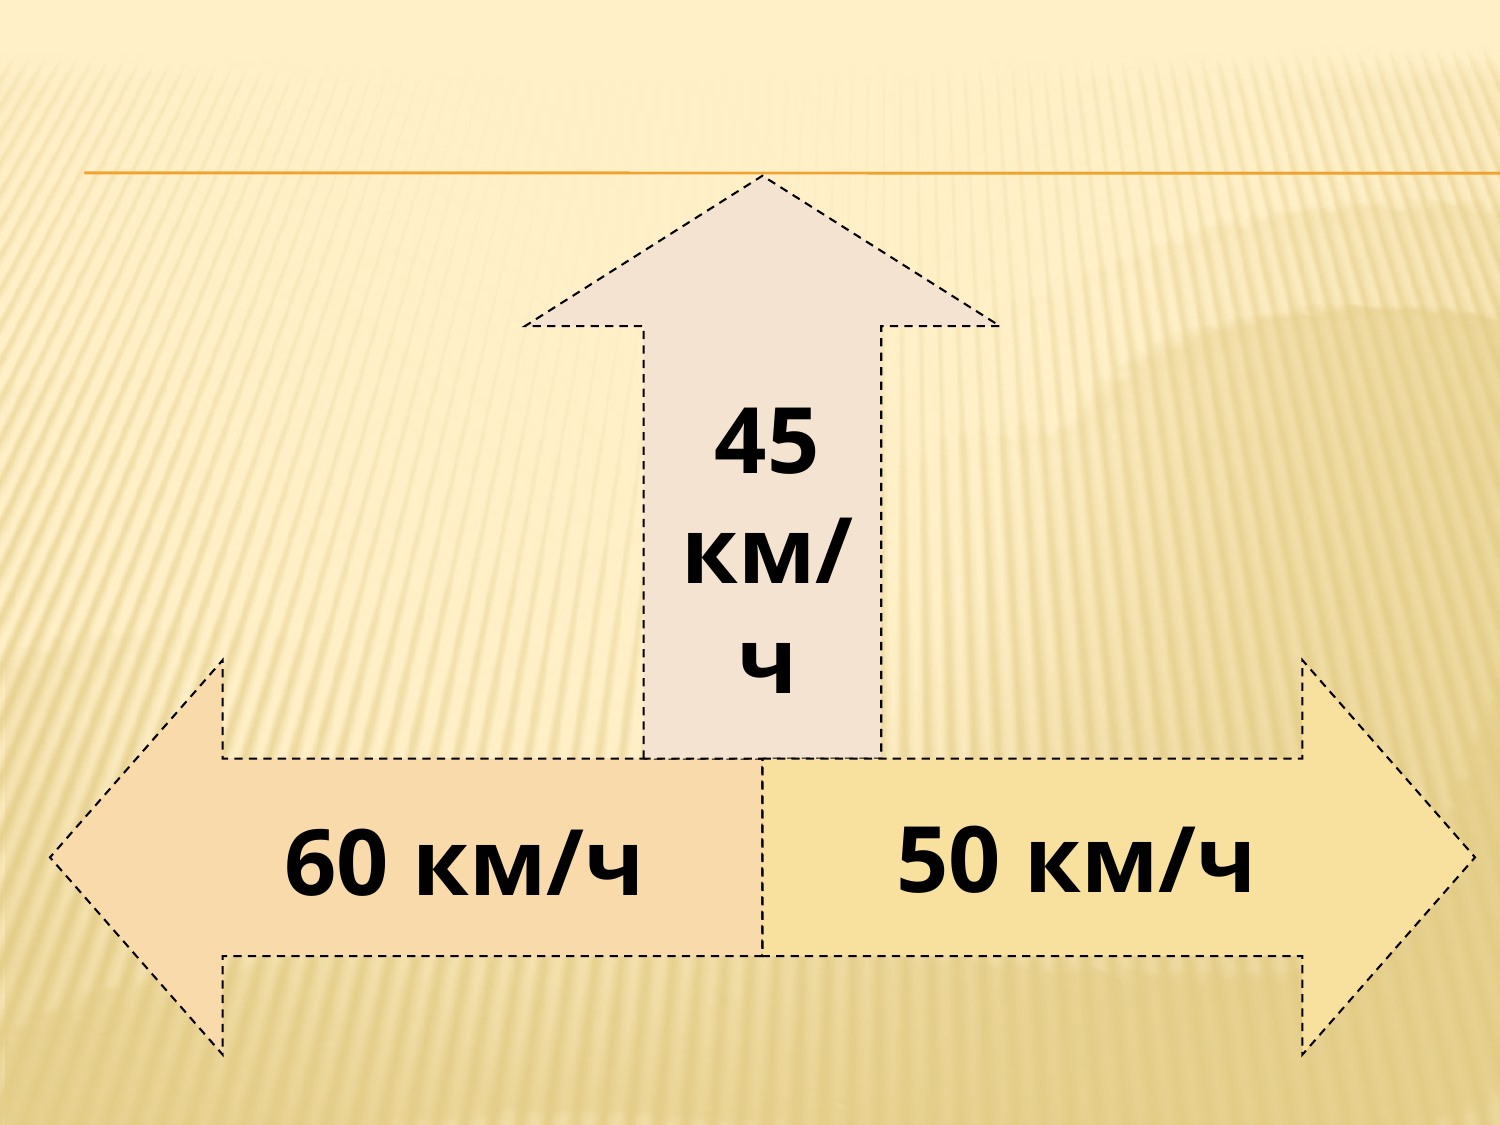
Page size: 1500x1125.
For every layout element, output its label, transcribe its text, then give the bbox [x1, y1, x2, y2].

text_box [50, 660, 762, 1055]
text_box [525, 175, 1000, 759]
text_box 60 км/ч [269, 796, 692, 922]
text_box 45 км/ч [644, 374, 891, 720]
text_box 50 км/ч [762, 660, 1476, 1055]
